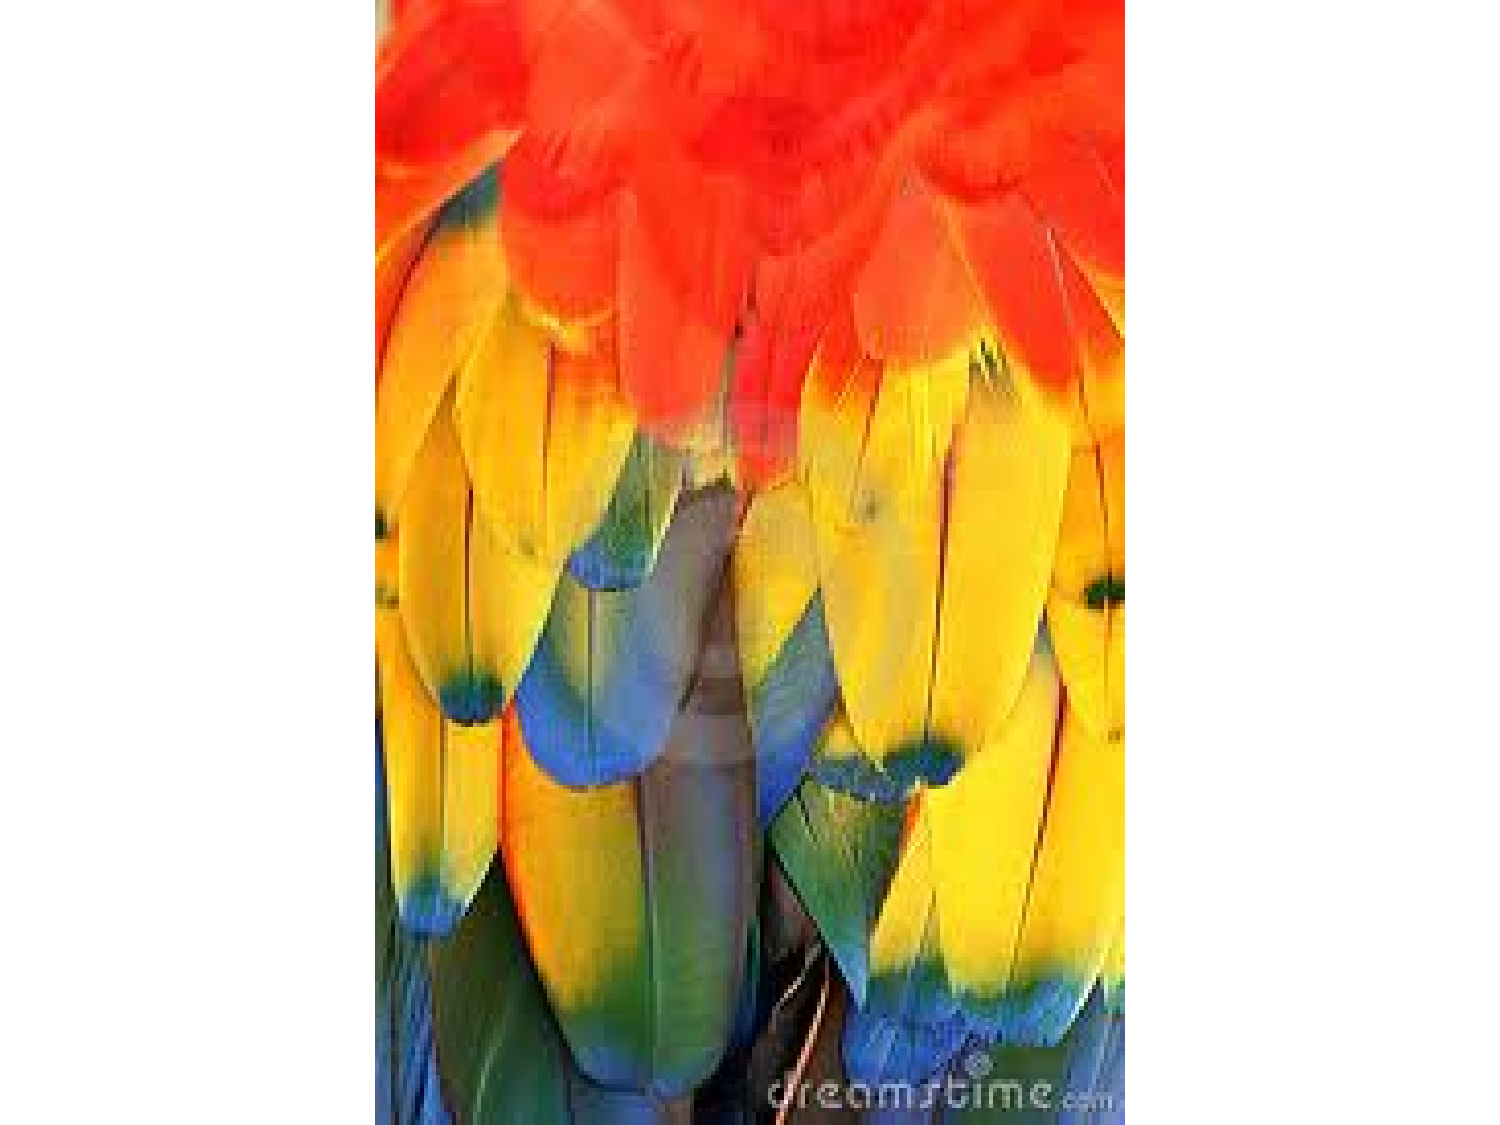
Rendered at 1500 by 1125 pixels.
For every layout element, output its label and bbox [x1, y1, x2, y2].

picture [375, 0, 1125, 1125]
